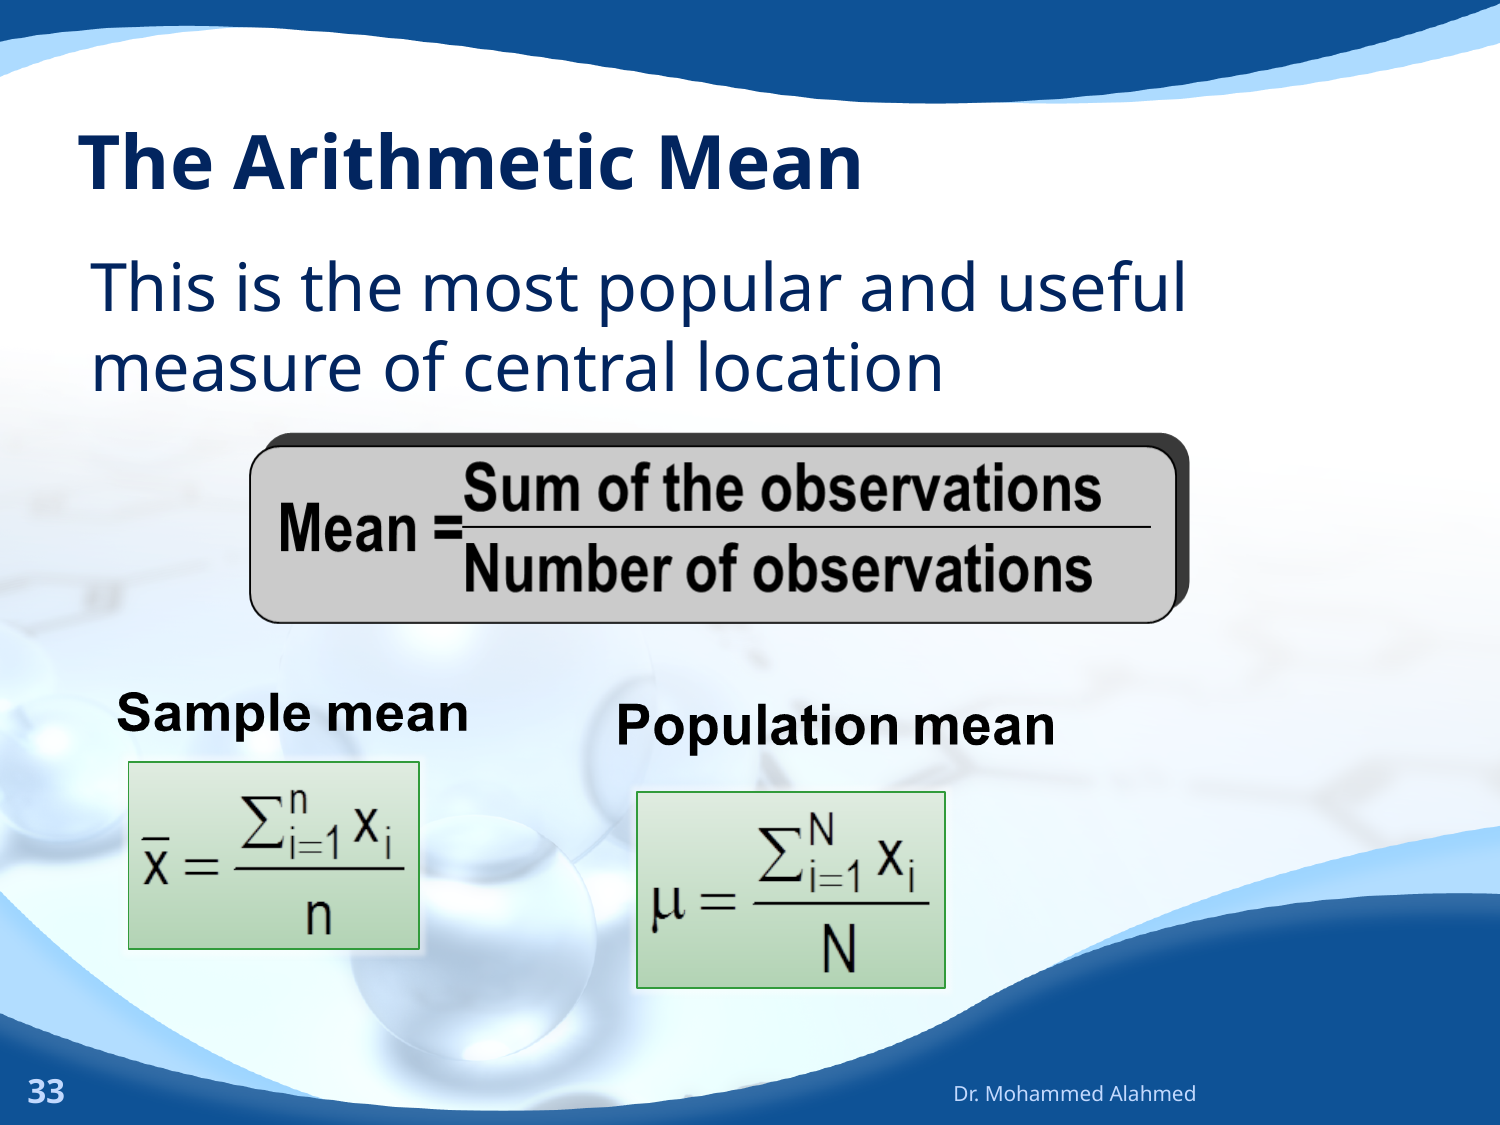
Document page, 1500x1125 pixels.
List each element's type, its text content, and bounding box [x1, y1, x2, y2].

picture [0, 0, 1500, 1125]
slide_number 33 [12, 1062, 363, 1123]
title The Arithmetic Mean [62, 107, 1413, 213]
footer Dr. Mohammed Alahmed [837, 1073, 1313, 1125]
list This is the most popular and useful measure of central location [75, 237, 1425, 1005]
